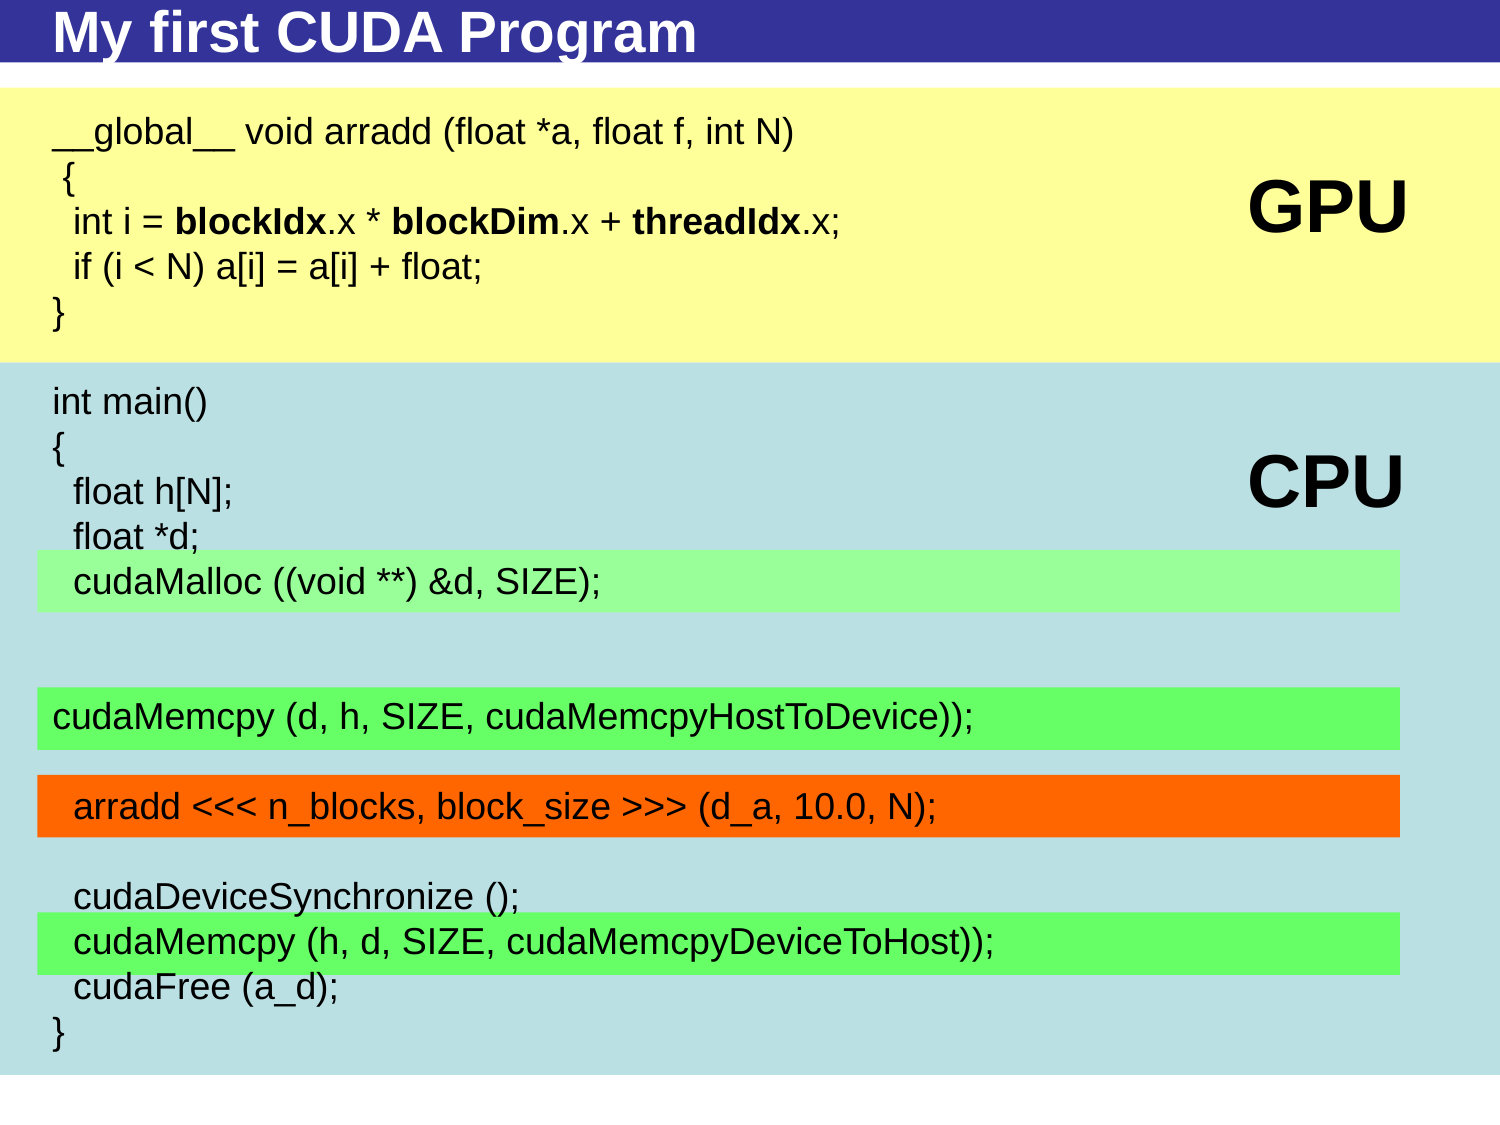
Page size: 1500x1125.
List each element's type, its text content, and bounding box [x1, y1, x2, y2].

text_box [0, 87, 1500, 363]
text_box CPU [1232, 424, 1421, 530]
text_box __global__ void arradd (float *a, float f, int N) { int i = blockIdx.x * blockDim.x + threadIdx.x; if (i < N) a[i] = a[i] + float; } int main() { float h[N]; float *d; cudaMalloc ((void **) &d, SIZE); cudaMemcpy (d, h, SIZE, cudaMemcpyHostToDevice)); arradd <<< n_blocks, block_size >>> (d_a, 10.0, N); cudaDeviceSynchronize (); cudaMemcpy (h, d, SIZE, cudaMemcpyDeviceToHost)); cudaFree (a_d); } [37, 99, 1450, 1060]
text_box [0, 363, 1500, 1075]
title My first CUDA Program [37, 7, 1426, 51]
text_box GPU [1232, 149, 1425, 255]
